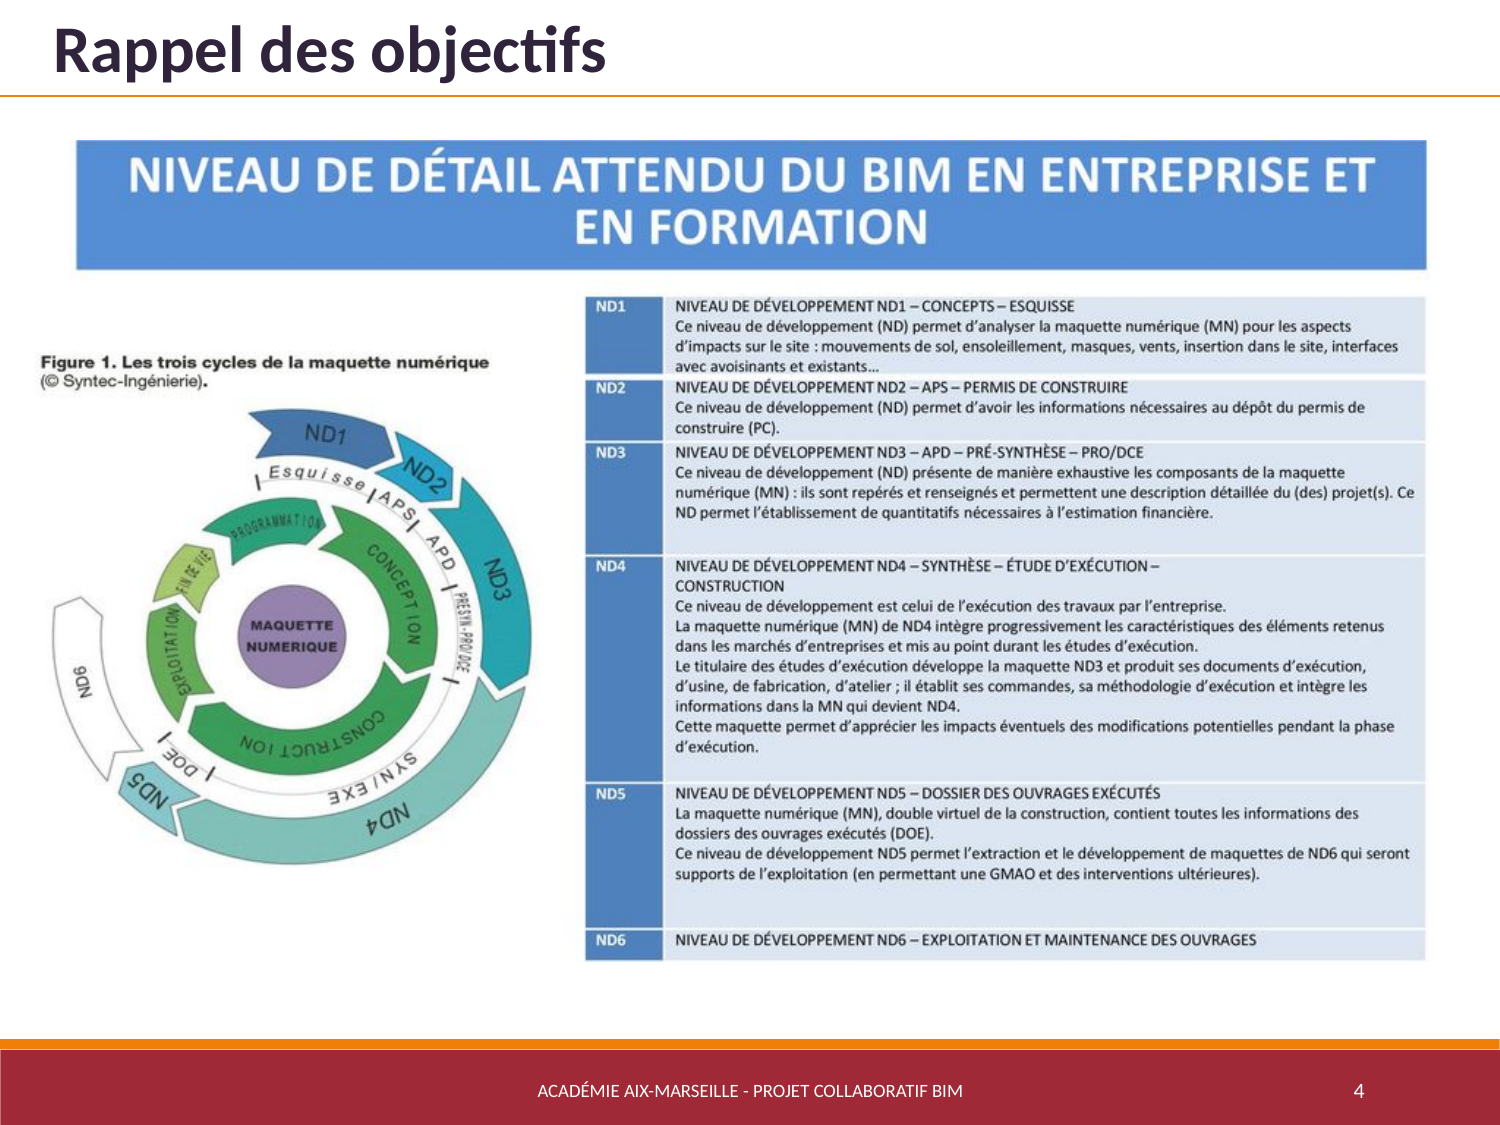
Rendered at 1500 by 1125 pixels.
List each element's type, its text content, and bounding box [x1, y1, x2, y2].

slide_number 4 [1218, 1059, 1380, 1120]
text_box Rappel des objectifs [38, 0, 623, 92]
picture [0, 140, 1500, 985]
footer Académie Aix-Marseille - Projet Collaboratif BIM [453, 1059, 1047, 1120]
